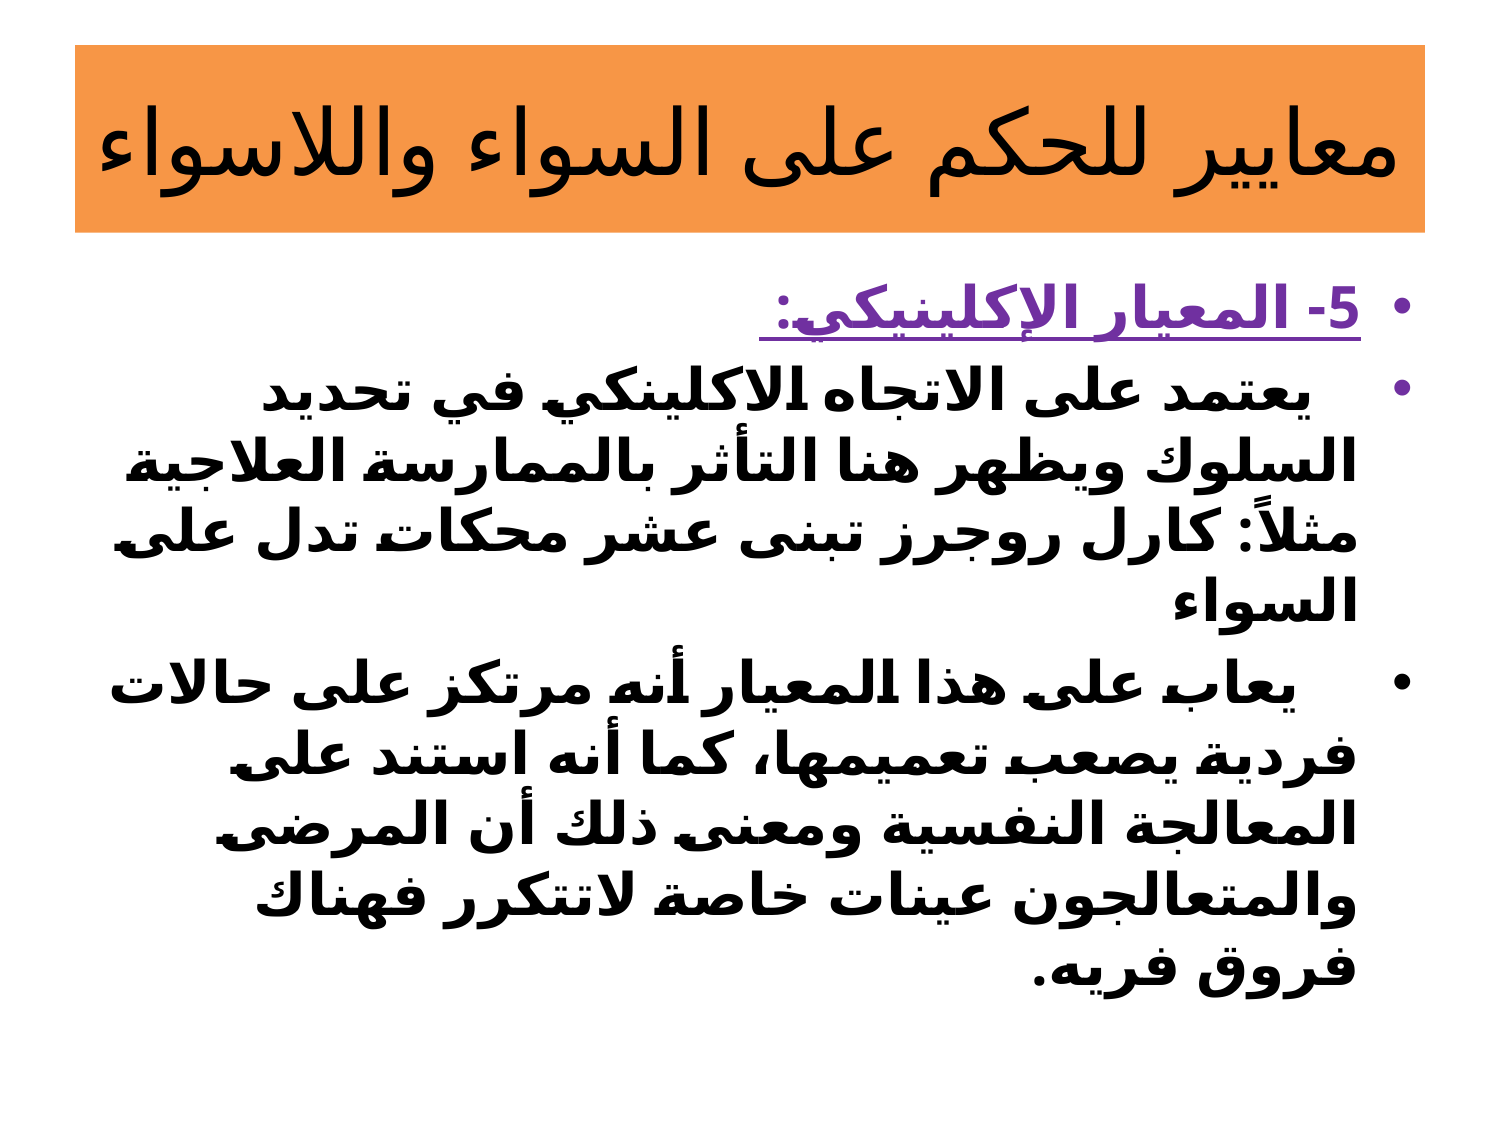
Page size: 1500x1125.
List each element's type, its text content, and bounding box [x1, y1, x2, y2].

list 5- المعيار الإكلينيكي: يعتمد على الاتجاه الاكلينكي في تحديد السلوك ويظهر هنا التأثر بالممارسة العلاجية مثلاً: كارل روجرز تبنى عشر محكات تدل على السواء يعاب على هذا المعيار أنه مرتكز على حالات فردية يصعب تعميمها، كما أنه استند على المعالجة النفسية ومعنى ذلك أن المرضى والمتعالجون عينات خاصة لاتتكرر فهناك فروق فريه. [75, 262, 1425, 1005]
title معايير للحكم على السواء واللاسواء [75, 45, 1425, 233]
